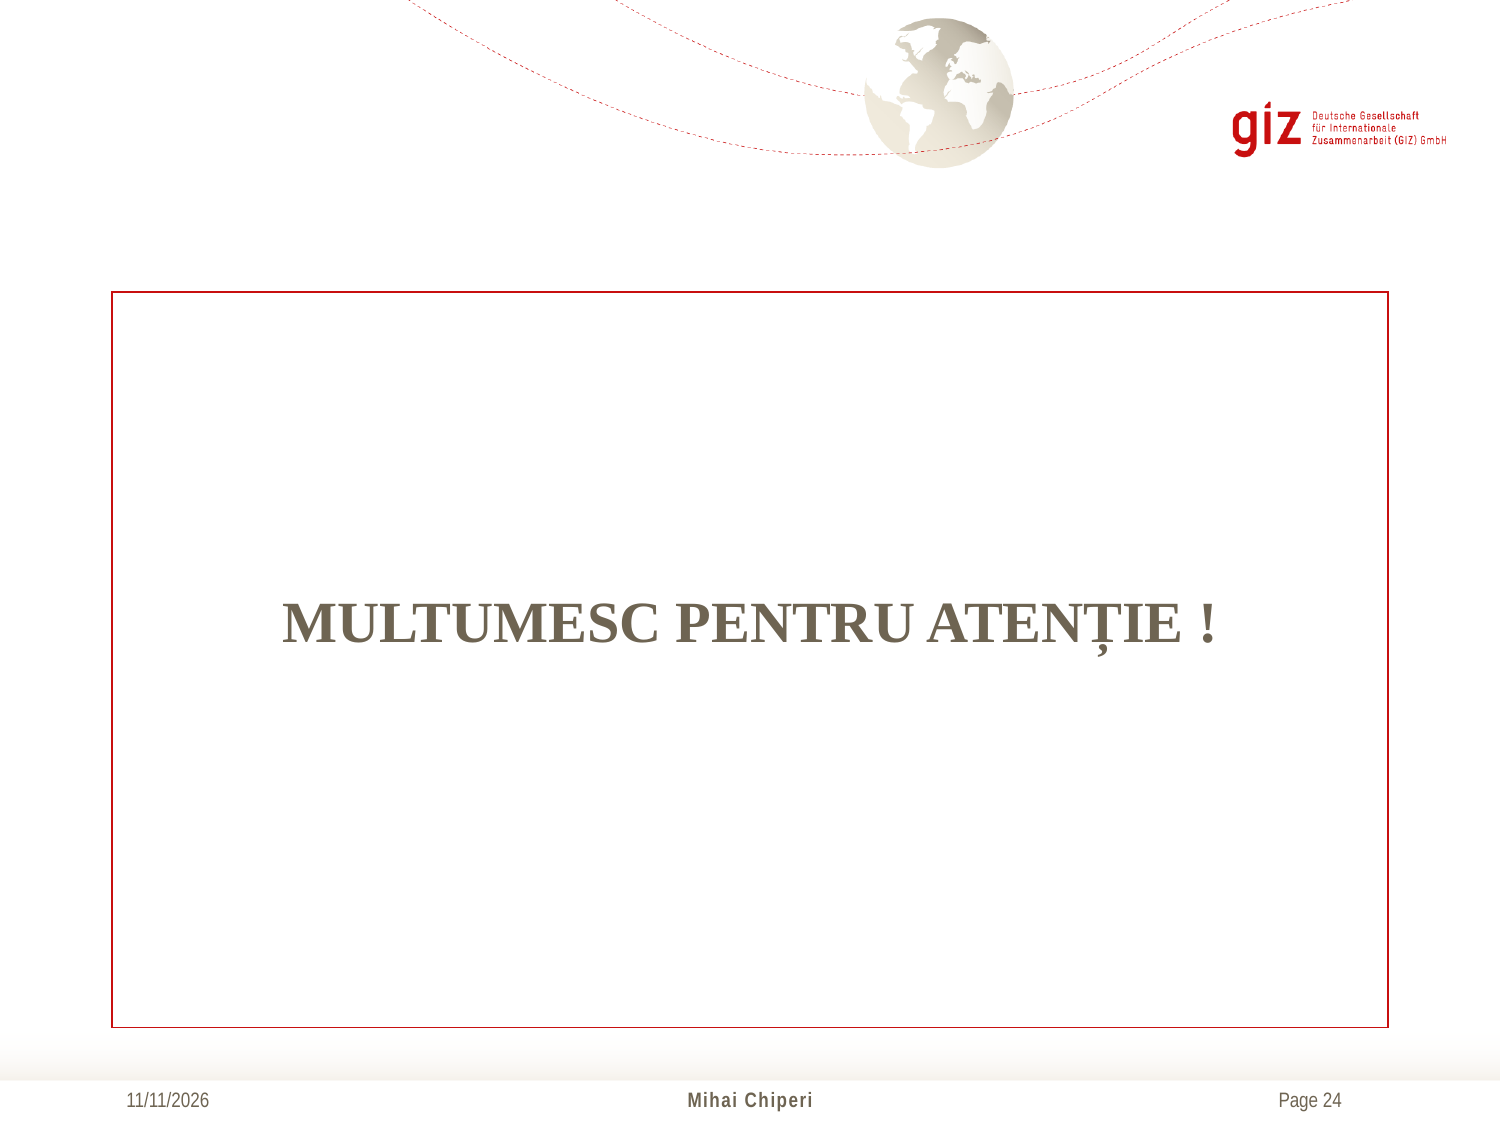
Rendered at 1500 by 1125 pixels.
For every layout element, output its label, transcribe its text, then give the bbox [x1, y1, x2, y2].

footer Mihai Chiperi [469, 1079, 1031, 1121]
list MULTUMESC PENTRU ATENȚIE ! [111, 291, 1389, 1028]
picture [0, 959, 1500, 1081]
picture [0, 0, 1500, 184]
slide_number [111, 1079, 325, 1121]
